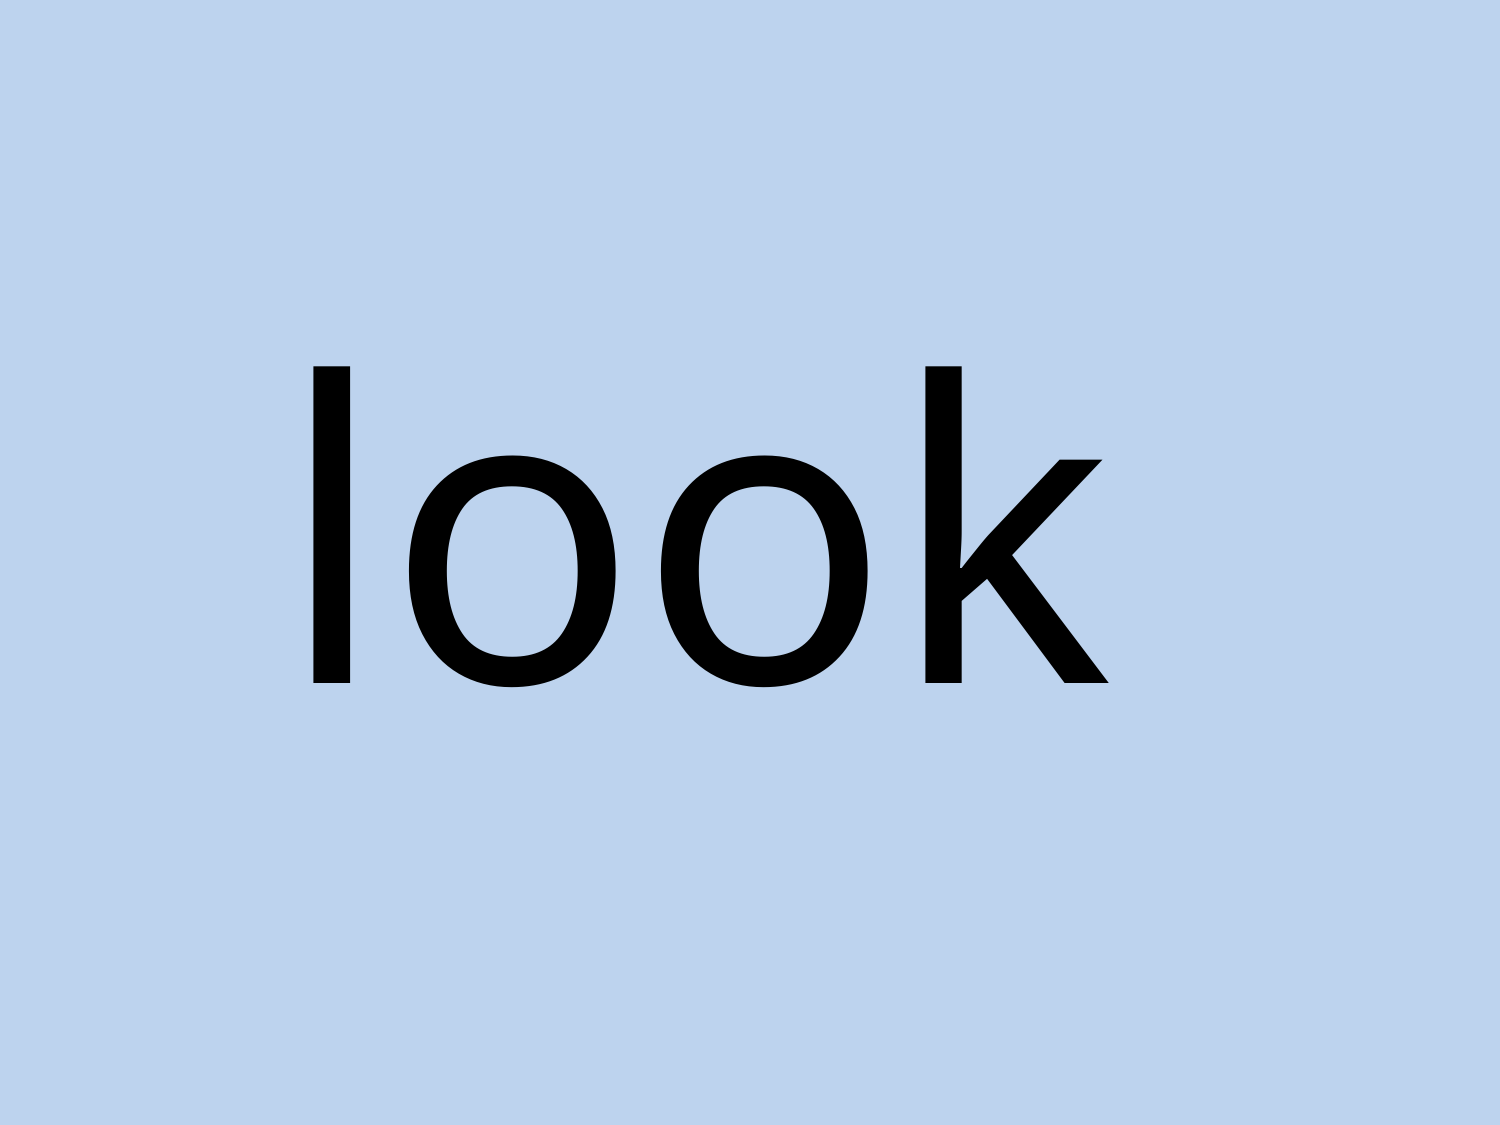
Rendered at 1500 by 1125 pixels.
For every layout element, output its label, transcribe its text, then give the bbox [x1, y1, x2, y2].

text_box look [41, 259, 1459, 775]
